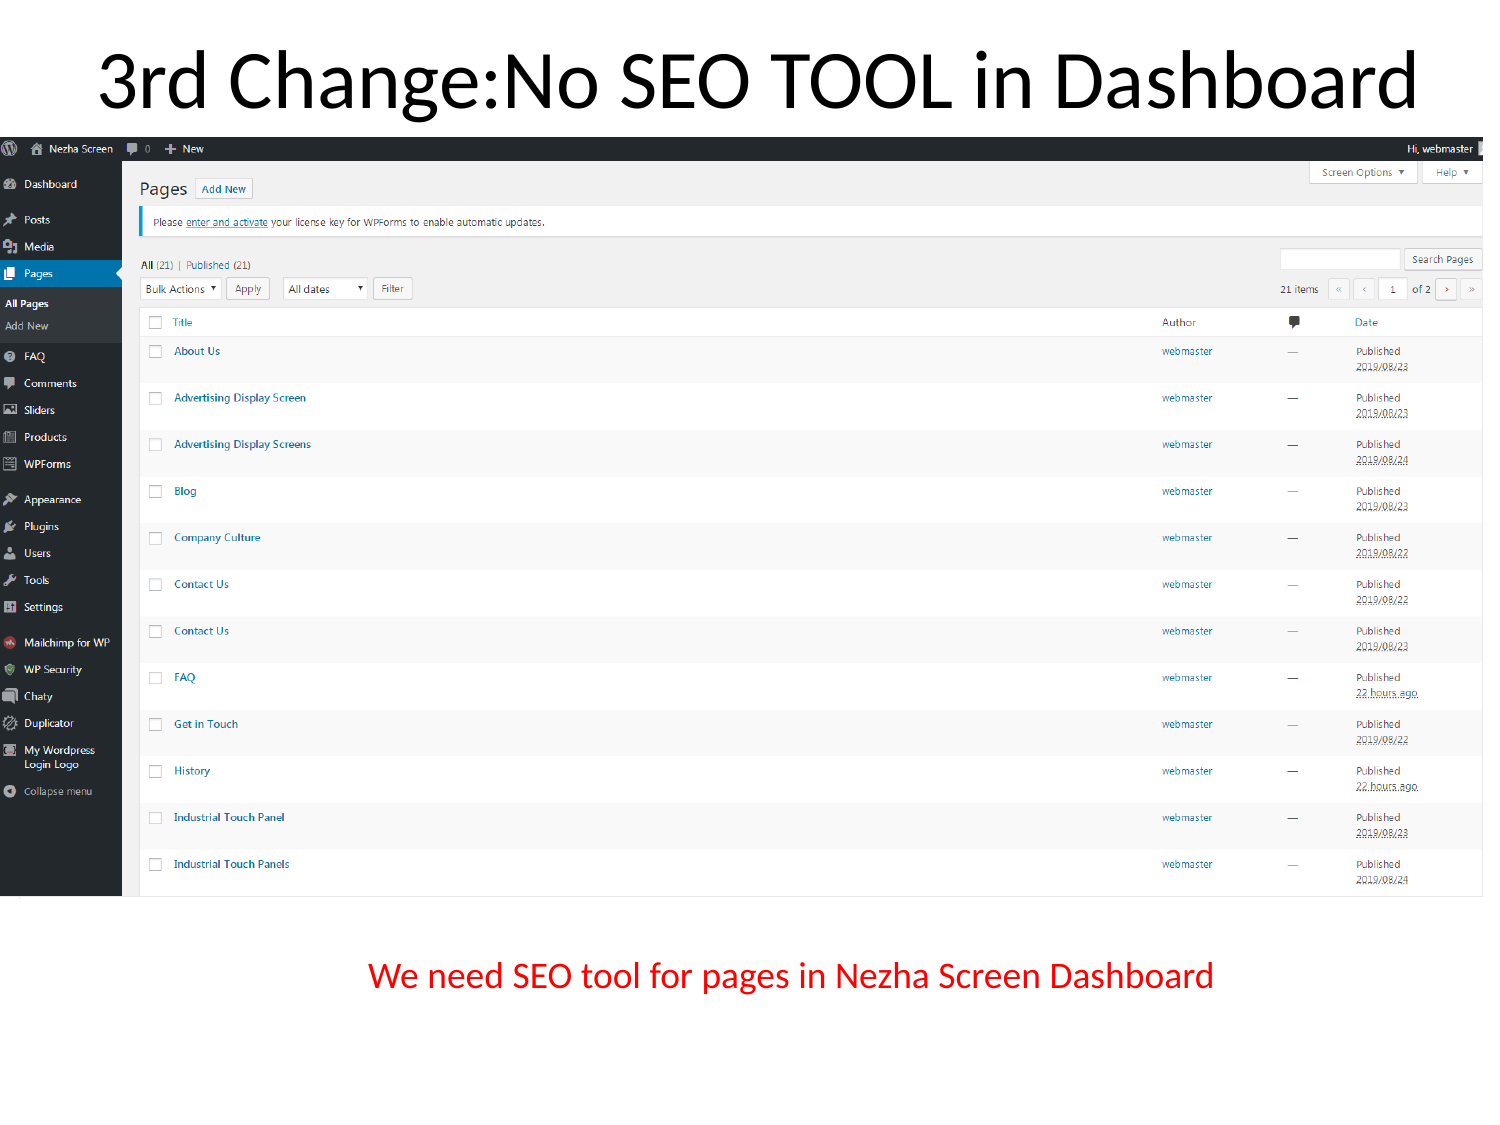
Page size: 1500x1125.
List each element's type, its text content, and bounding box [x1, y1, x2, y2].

title 3rd Change:No SEO TOOL in Dashboard [0, 0, 1500, 197]
text_box We need SEO tool for pages in Nezha Screen Dashboard [353, 944, 1231, 1004]
picture [4, 268, 14, 279]
picture [0, 137, 1483, 899]
